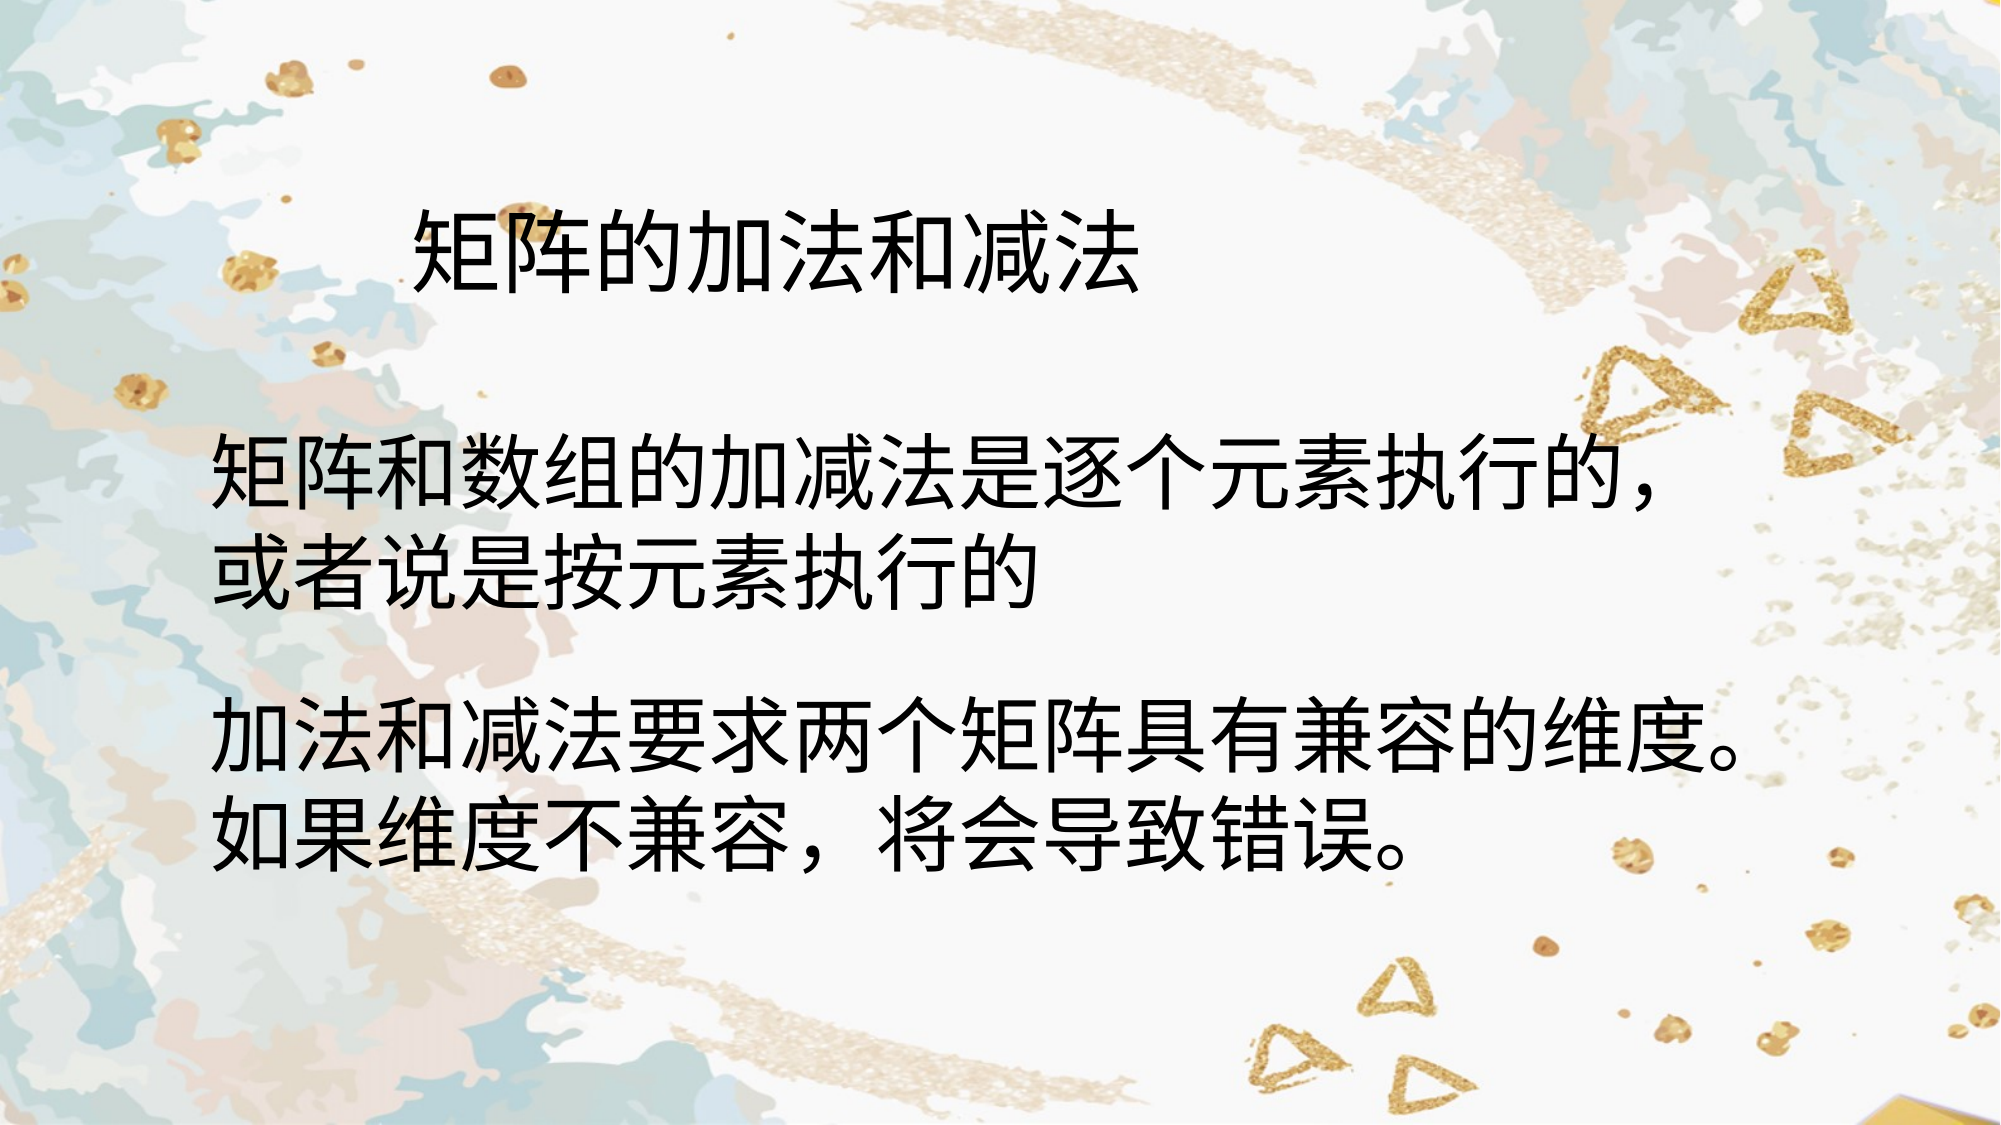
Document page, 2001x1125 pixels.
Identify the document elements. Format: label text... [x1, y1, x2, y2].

text_box 加法和减法要求两个矩阵具有兼容的维度。 如果维度不兼容，将会导致错误。 [194, 675, 2000, 890]
text_box 矩阵和数组的加减法是逐个元素执行的，或者说是按元素执行的 [194, 412, 1750, 628]
picture [0, 0, 2001, 1125]
text_box 矩阵的加法和减法 [395, 187, 1159, 313]
